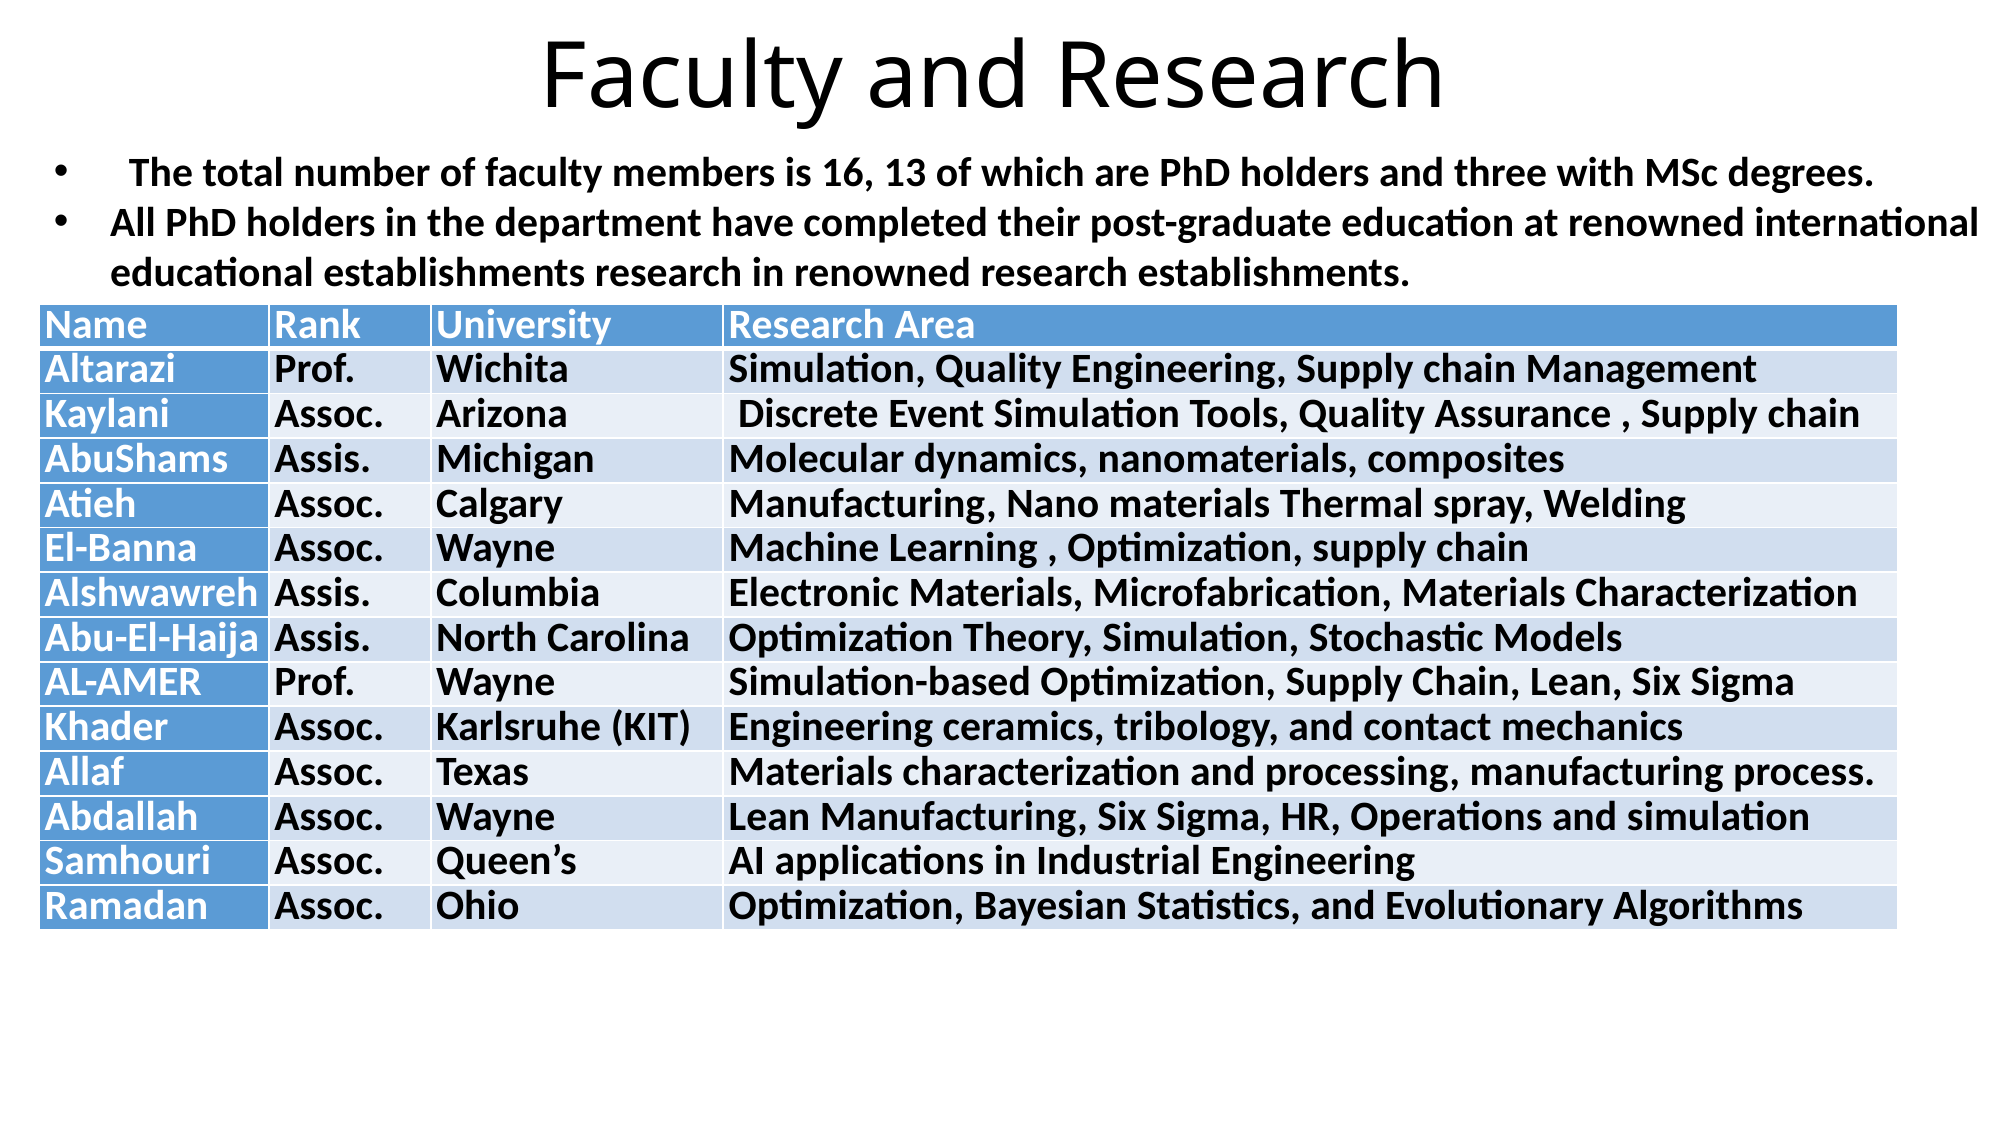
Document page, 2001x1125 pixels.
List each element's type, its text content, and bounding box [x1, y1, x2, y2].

table_cell Allaf [40, 752, 268, 795]
table_cell Assoc. [270, 797, 430, 840]
table_cell Manufacturing, Nano materials Thermal spray, Welding [724, 484, 1897, 527]
table_cell Optimization, Bayesian Statistics, and Evolutionary Algorithms [724, 886, 1897, 929]
table_cell Molecular dynamics, nanomaterials, composites [724, 439, 1897, 482]
table_cell Calgary [432, 484, 722, 527]
table_cell Alshwawreh [40, 573, 268, 616]
table_cell Khader [40, 707, 268, 750]
table_cell Wayne [432, 797, 722, 840]
table_cell Engineering ceramics, tribology, and contact mechanics [724, 707, 1897, 750]
table_cell Ohio [432, 886, 722, 929]
table_cell Electronic Materials, Microfabrication, Materials Characterization [724, 573, 1897, 616]
text_box The total number of faculty members is 16, 13 of which are PhD holders and three with MSc degrees. All PhD holders in the department have completed their post-graduate education at renowned international educational establishments research in renowned research establishments. [39, 137, 2000, 303]
table_cell Samhouri [40, 841, 268, 884]
table_cell Texas [432, 752, 722, 795]
table_cell North Carolina [432, 618, 722, 661]
table_cell Assoc. [270, 707, 430, 750]
table_cell Altarazi [40, 351, 268, 393]
table_cell El-Banna [40, 528, 268, 571]
table_header Name [40, 305, 268, 346]
table_cell Simulation-based Optimization, Supply Chain, Lean, Six Sigma [724, 663, 1897, 705]
table_cell Wichita [432, 351, 722, 393]
title Faculty and Research [169, 17, 1819, 137]
table_cell Assoc. [270, 886, 430, 929]
table_cell Lean Manufacturing, Six Sigma, HR, Operations and simulation [724, 797, 1897, 840]
table_header Rank [270, 305, 430, 346]
table_cell Queen’s [432, 841, 722, 884]
table_cell Assoc. [270, 394, 430, 437]
table_cell Prof. [270, 351, 430, 393]
table_cell Discrete Event Simulation Tools, Quality Assurance , Supply chain [724, 394, 1897, 437]
table_cell Assis. [270, 573, 430, 616]
table_cell Assoc. [270, 528, 430, 571]
table_cell Assis. [270, 439, 430, 482]
table_cell Columbia [432, 573, 722, 616]
table_cell Simulation, Quality Engineering, Supply chain Management [724, 351, 1897, 393]
table_cell Abu-El-Haija [40, 618, 268, 661]
table_cell Materials characterization and processing, manufacturing process. [724, 752, 1897, 795]
table_cell Atieh [40, 484, 268, 527]
table_cell Karlsruhe (KIT) [432, 707, 722, 750]
table_cell Abdallah [40, 797, 268, 840]
table_cell Optimization Theory, Simulation, Stochastic Models [724, 618, 1897, 661]
table_header Research Area [724, 305, 1897, 346]
table_cell AL-AMER [40, 663, 268, 705]
table_cell Assoc. [270, 484, 430, 527]
table_cell Kaylani [40, 394, 268, 437]
table_cell Prof. [270, 663, 430, 705]
table_cell Wayne [432, 663, 722, 705]
table_cell Arizona [432, 394, 722, 437]
table_cell Assoc. [270, 752, 430, 795]
table_cell Michigan [432, 439, 722, 482]
table_cell Assoc. [270, 841, 430, 884]
table_cell Assis. [270, 618, 430, 661]
table_header University [432, 305, 722, 346]
table_cell Machine Learning , Optimization, supply chain [724, 528, 1897, 571]
table_cell AbuShams [40, 439, 268, 482]
table_cell Wayne [432, 528, 722, 571]
table_cell Ramadan [40, 886, 268, 929]
table_cell AI applications in Industrial Engineering [724, 841, 1897, 884]
